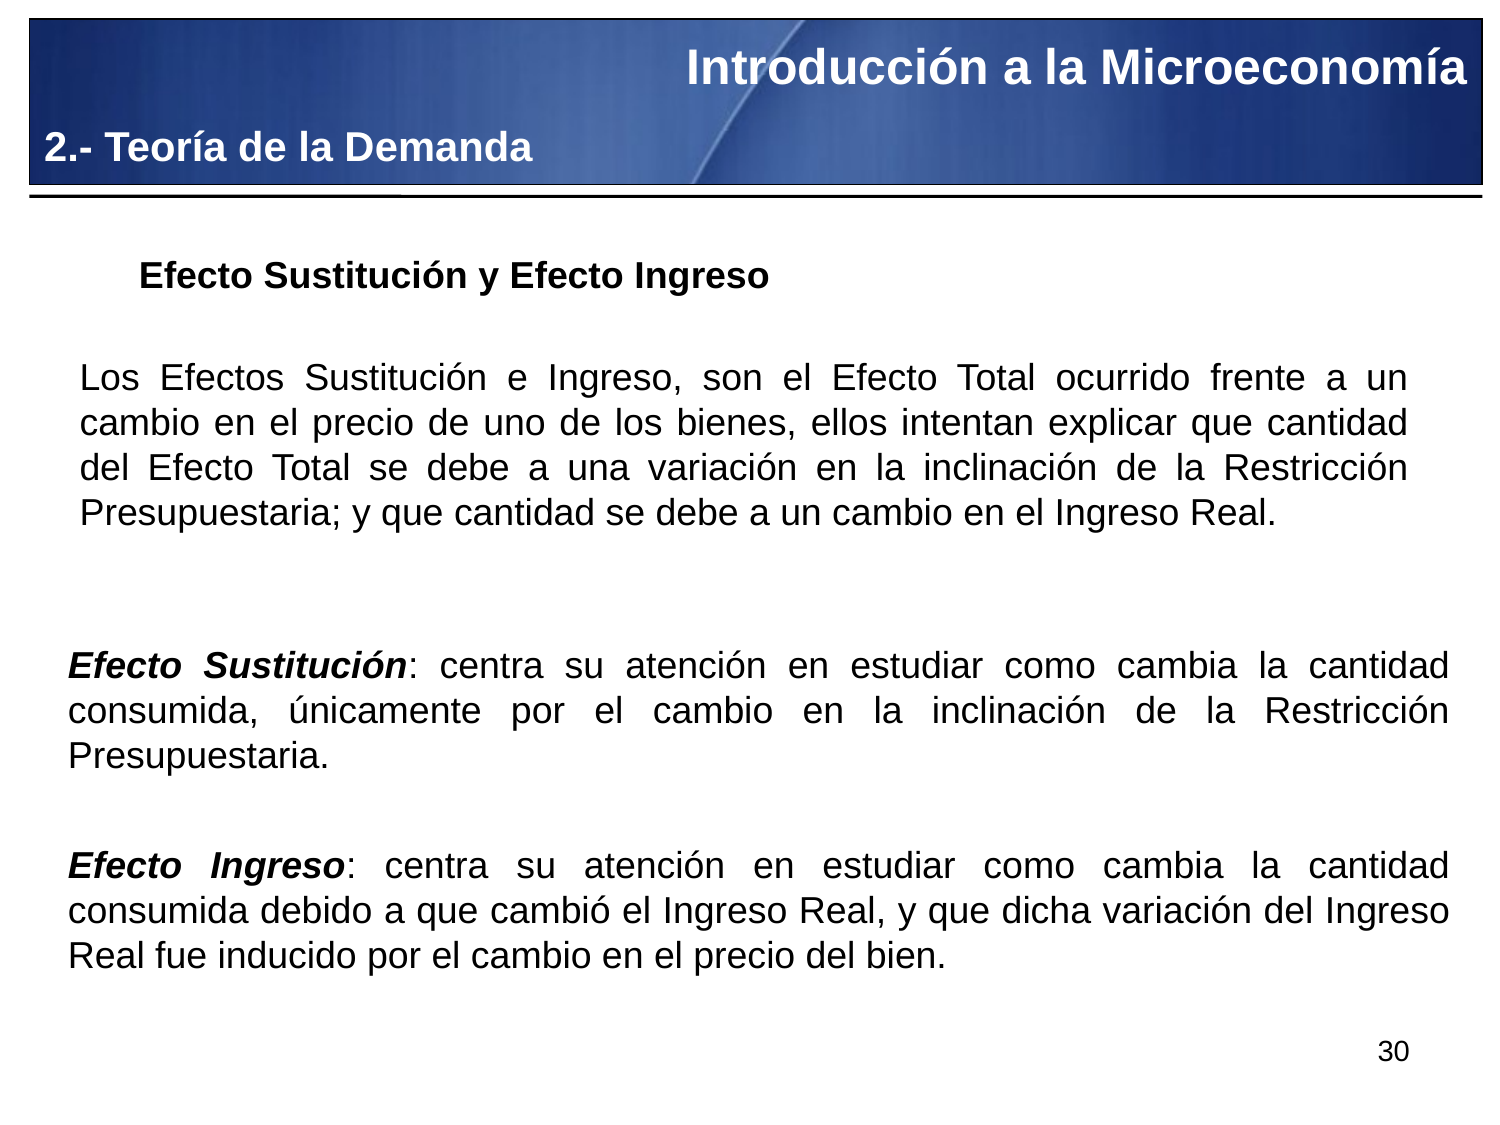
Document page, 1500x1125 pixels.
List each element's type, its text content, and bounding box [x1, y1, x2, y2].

text_box Efecto Sustitución: centra su atención en estudiar como cambia la cantidad consumida, únicamente por el cambio en la inclinación de la Restricción Presupuestaria. [53, 633, 1465, 783]
text_box 2.- Teoría de la Demanda [29, 112, 585, 178]
text_box Los Efectos Sustitución e Ingreso, son el Efecto Total ocurrido frente a un cambio en el precio de uno de los bienes, ellos intentan explicar que cantidad del Efecto Total se debe a una variación en la inclinación de la Restricción Presupuestaria; y que cantidad se debe a un cambio en el Ingreso Real. [64, 345, 1424, 541]
text_box Introducción a la Microeconomía [608, 26, 1483, 102]
text_box Efecto Ingreso: centra su atención en estudiar como cambia la cantidad consumida debido a que cambió el Ingreso Real, y que dicha variación del Ingreso Real fue inducido por el cambio en el precio del bien. [53, 834, 1465, 984]
text_box Efecto Sustitución y Efecto Ingreso [123, 243, 1081, 304]
text_box [29, 19, 1483, 185]
slide_number 30 [1074, 1024, 1426, 1103]
